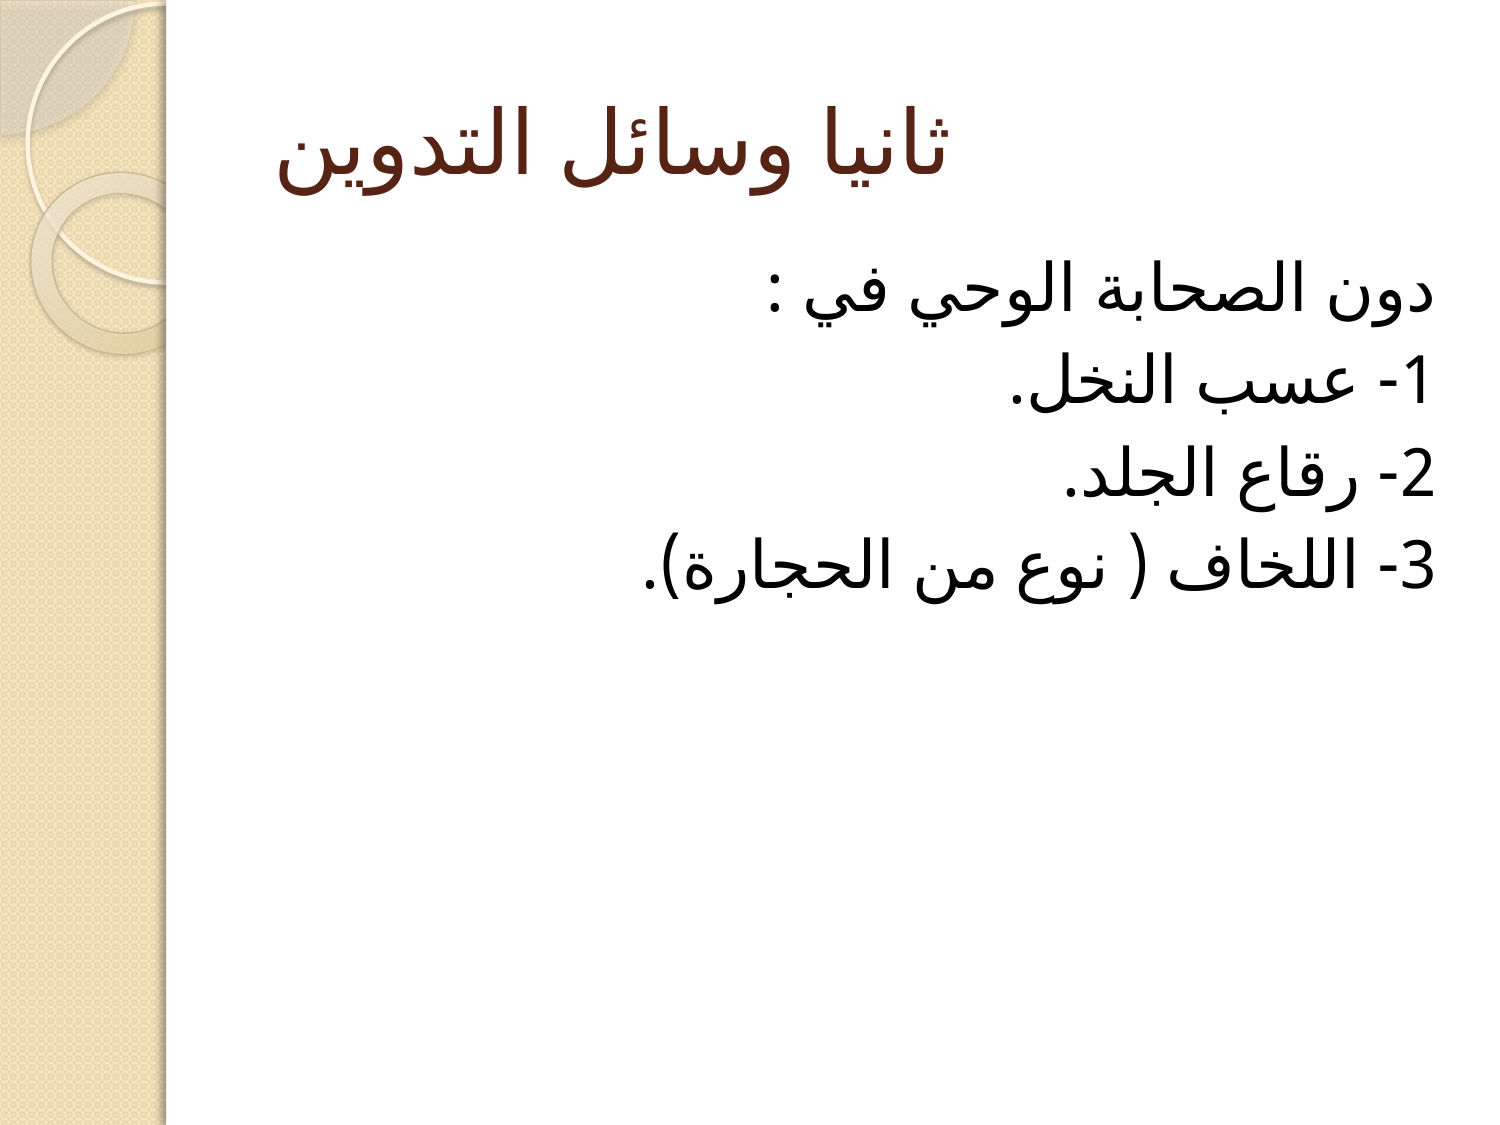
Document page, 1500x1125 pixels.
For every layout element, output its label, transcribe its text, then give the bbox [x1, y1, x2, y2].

title ثانيا وسائل التدوين [235, 45, 1466, 233]
list دون الصحابة الوحي في : 1- عسب النخل. 2- رقاع الجلد. 3- اللخاف ( نوع من الحجارة). [235, 237, 1466, 1025]
